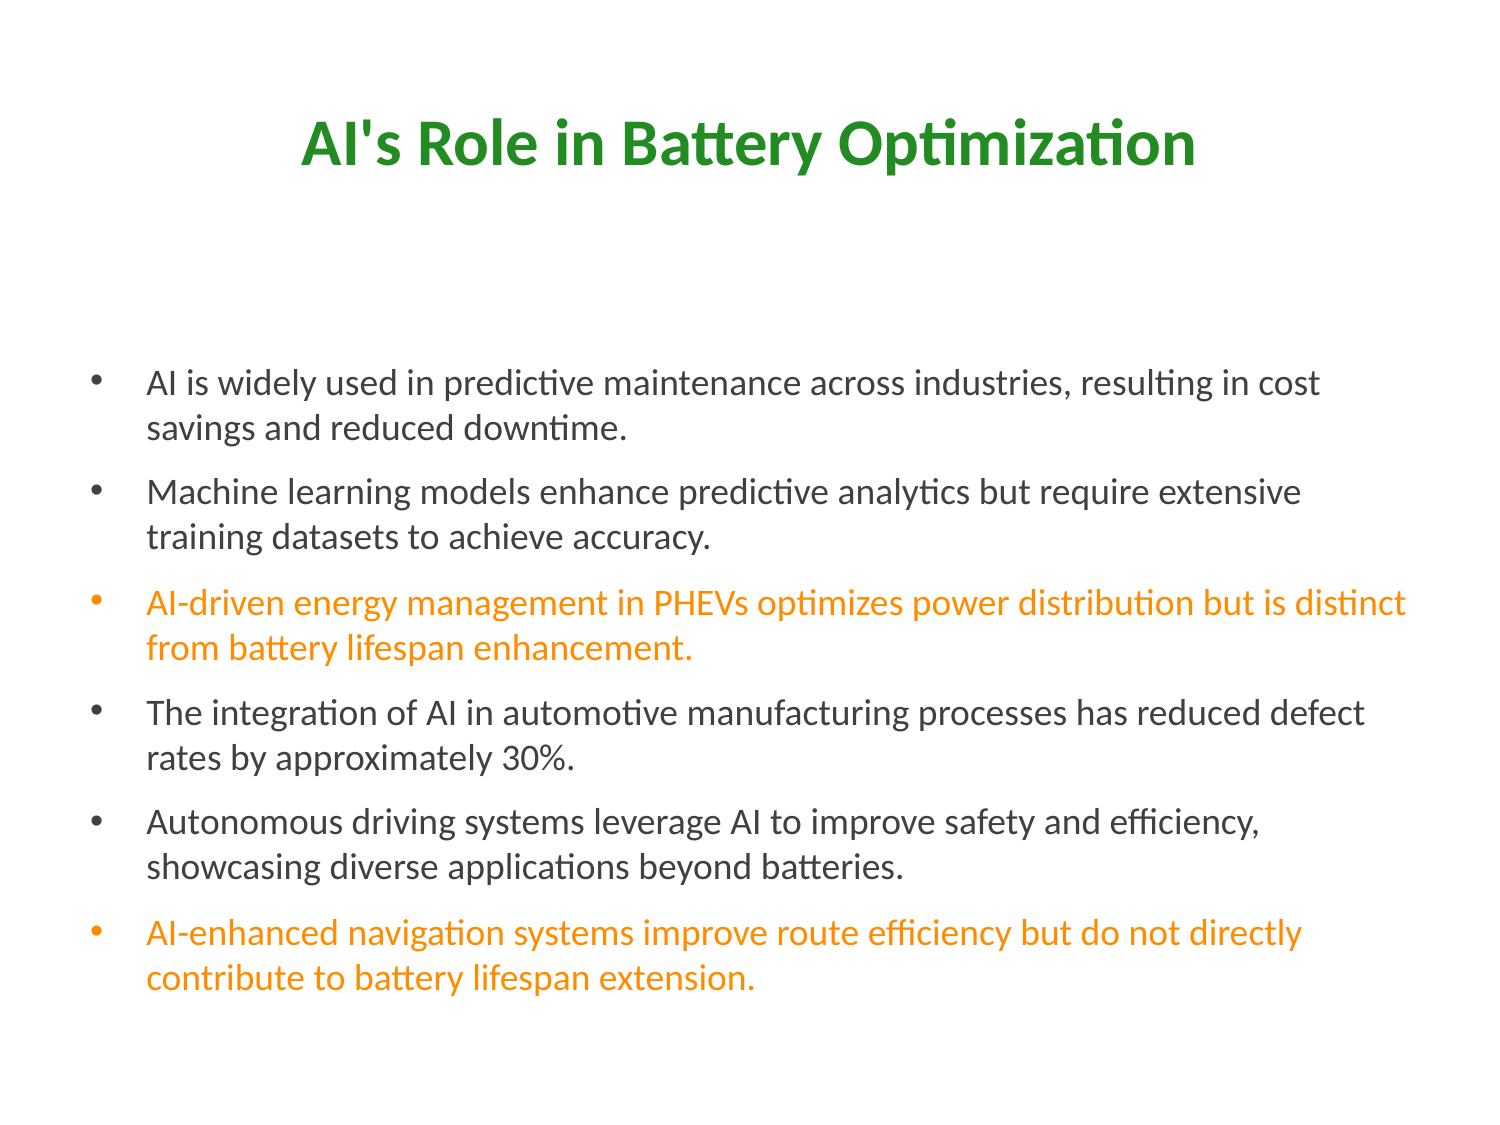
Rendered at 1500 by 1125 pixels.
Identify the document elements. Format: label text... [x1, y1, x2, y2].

list AI is widely used in predictive maintenance across industries, resulting in cost savings and reduced downtime. Machine learning models enhance predictive analytics but require extensive training datasets to achieve accuracy. AI-driven energy management in PHEVs optimizes power distribution but is distinct from battery lifespan enhancement. The integration of AI in automotive manufacturing processes has reduced defect rates by approximately 30%. Autonomous driving systems leverage AI to improve safety and efficiency, showcasing diverse applications beyond batteries. AI-enhanced navigation systems improve route efficiency but do not directly contribute to battery lifespan extension. [75, 262, 1425, 1005]
title AI's Role in Battery Optimization [75, 45, 1425, 233]
